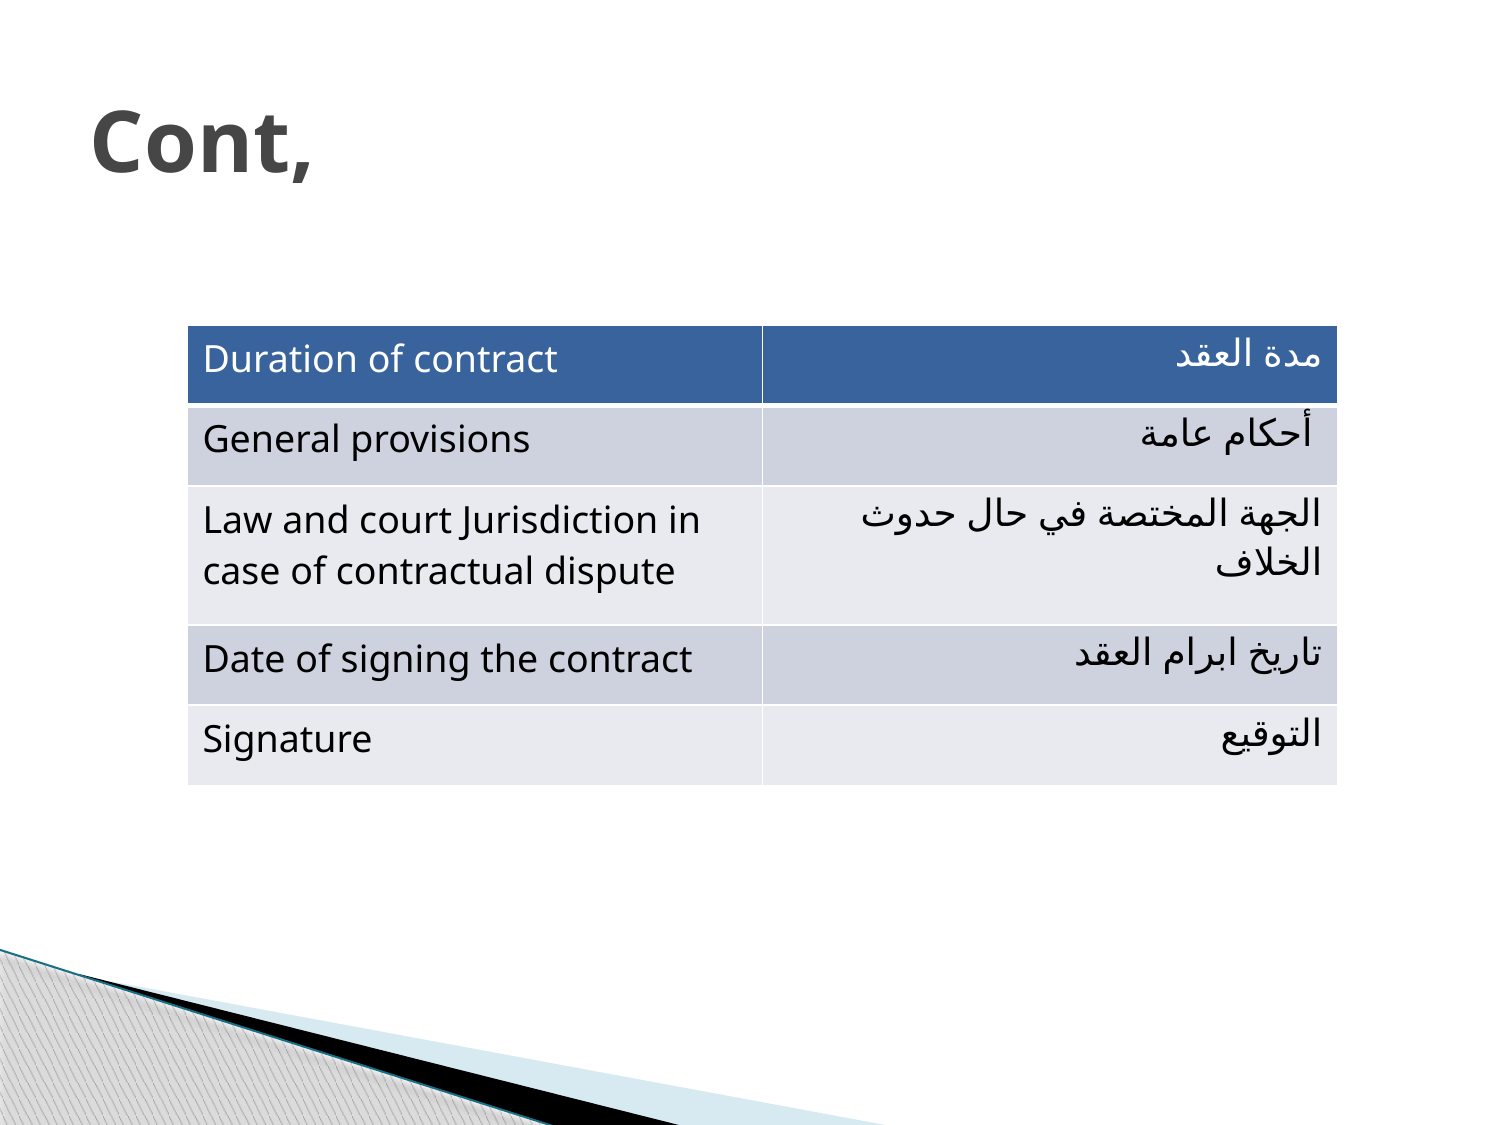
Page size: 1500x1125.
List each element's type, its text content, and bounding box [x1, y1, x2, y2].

table_header مدة العقد [763, 326, 1337, 403]
table_cell Law and court Jurisdiction in case of contractual dispute [188, 487, 762, 624]
title Cont, [75, 45, 1425, 233]
table_cell التوقيع [763, 706, 1337, 785]
table_header Duration of contract [188, 326, 762, 403]
table_cell تاريخ ابرام العقد [763, 626, 1337, 704]
table_cell Date of signing the contract [188, 626, 762, 704]
table_cell General provisions [188, 408, 762, 485]
table_cell الجهة المختصة في حال حدوث الخلاف [763, 487, 1337, 624]
table_cell Signature [188, 706, 762, 785]
table_cell أحكام عامة [763, 408, 1337, 485]
